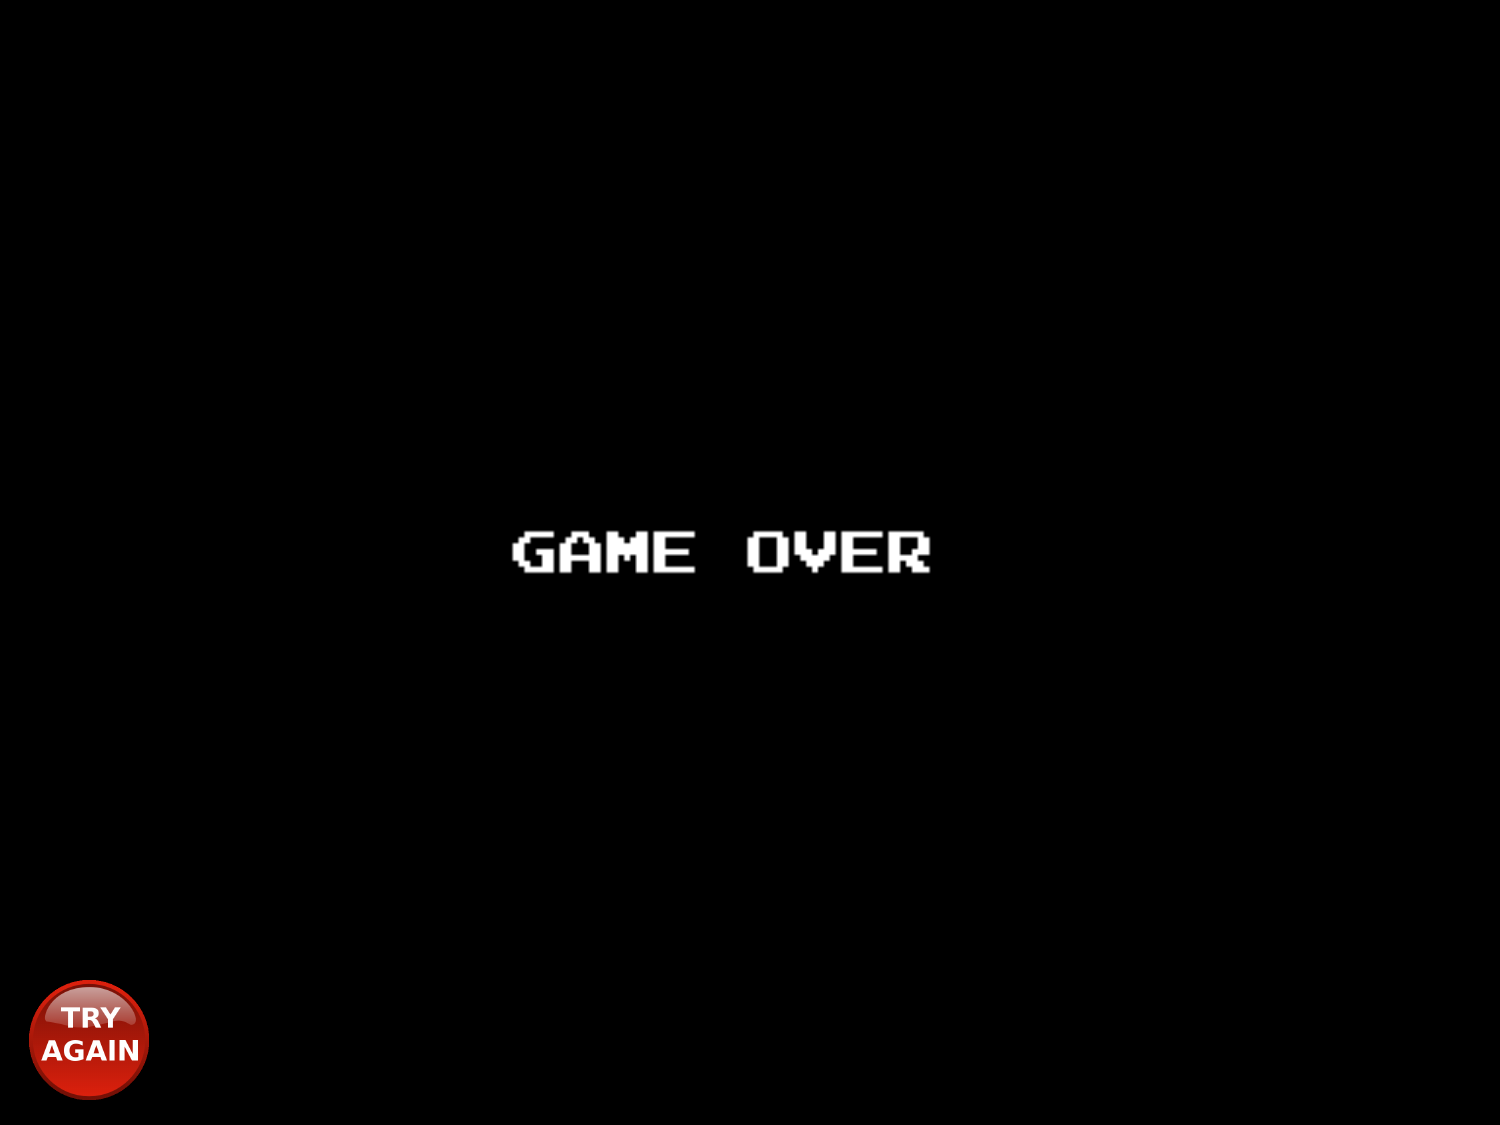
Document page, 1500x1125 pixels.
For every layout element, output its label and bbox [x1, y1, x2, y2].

picture [0, 133, 1500, 1100]
